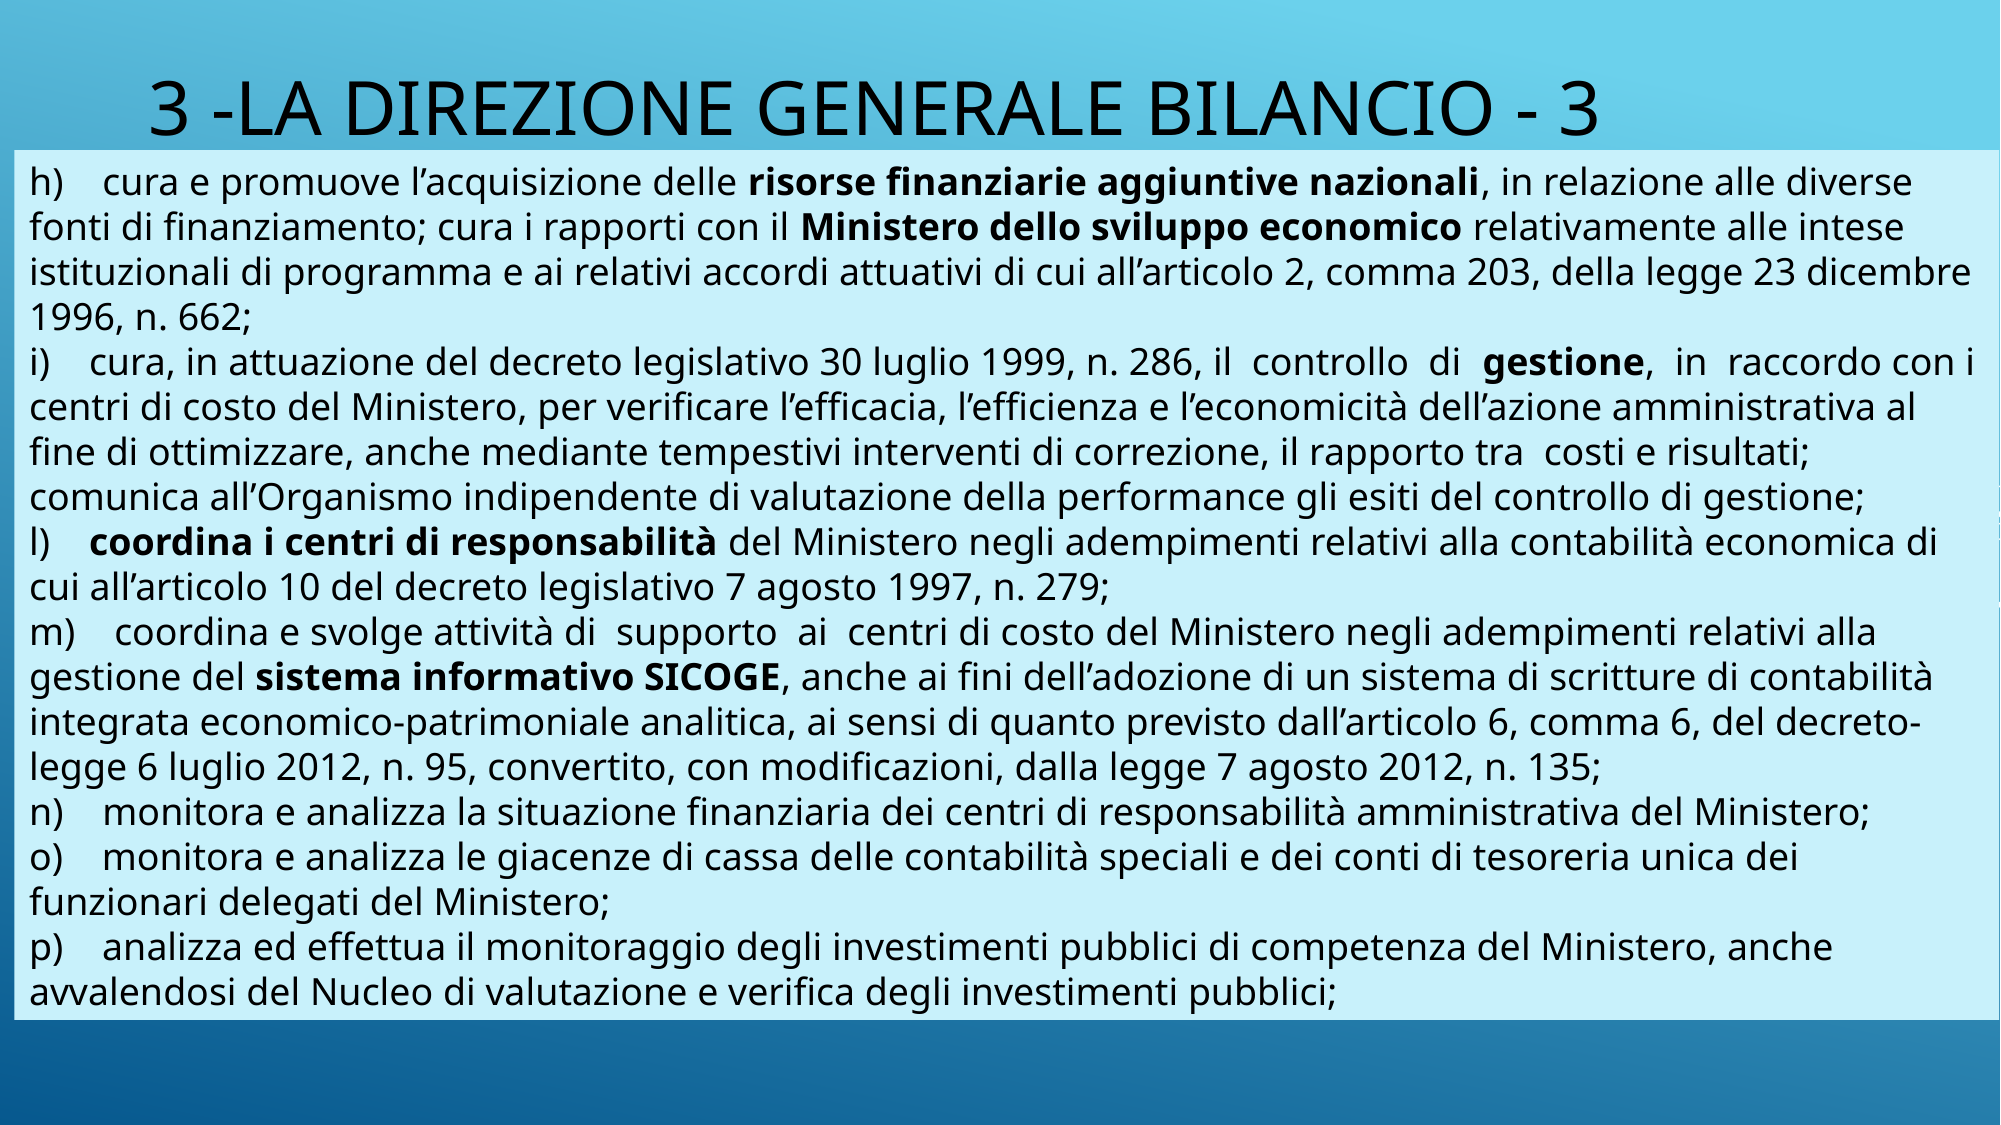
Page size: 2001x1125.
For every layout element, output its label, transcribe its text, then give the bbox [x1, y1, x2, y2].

title 3 -LA DIREZIONE GENERALE bilancio - 3 [133, 0, 1757, 150]
text_box h) cura e promuove l’acquisizione delle risorse finanziarie aggiuntive nazionali, in relazione alle diverse fonti di finanziamento; cura i rapporti con il Ministero dello sviluppo economico relativamente alle intese istituzionali di programma e ai relativi accordi attuativi di cui all’articolo 2, comma 203, della legge 23 dicembre 1996, n. 662; i) cura, in attuazione del decreto legislativo 30 luglio 1999, n. 286, il controllo di gestione, in raccordo con i centri di costo del Ministero, per verificare l’efficacia, l’efficienza e l’economicità dell’azione amministrativa al fine di ottimizzare, anche mediante tempestivi interventi di correzione, il rapporto tra costi e risultati; comunica all’Organismo indipendente di valutazione della performance gli esiti del controllo di gestione; l) coordina i centri di responsabilità del Ministero negli adempimenti relativi alla contabilità economica di cui all’articolo 10 del decreto legislativo 7 agosto 1997, n. 279; m) coordina e svolge attività di supporto ai centri di costo del Ministero negli adempimenti relativi alla gestione del sistema informativo SICOGE, anche ai fini dell’adozione di un sistema di scritture di contabilità integrata economico-patrimoniale analitica, ai sensi di quanto previsto dall’articolo 6, comma 6, del decreto-legge 6 luglio 2012, n. 95, convertito, con modificazioni, dalla legge 7 agosto 2012, n. 135; n) monitora e analizza la situazione finanziaria dei centri di responsabilità amministrativa del Ministero; o) monitora e analizza le giacenze di cassa delle contabilità speciali e dei conti di tesoreria unica dei funzionari delegati del Ministero; p) analizza ed effettua il monitoraggio degli investimenti pubblici di competenza del Ministero, anche avvalendosi del Nucleo di valutazione e verifica degli investimenti pubblici; [14, 150, 2000, 1020]
